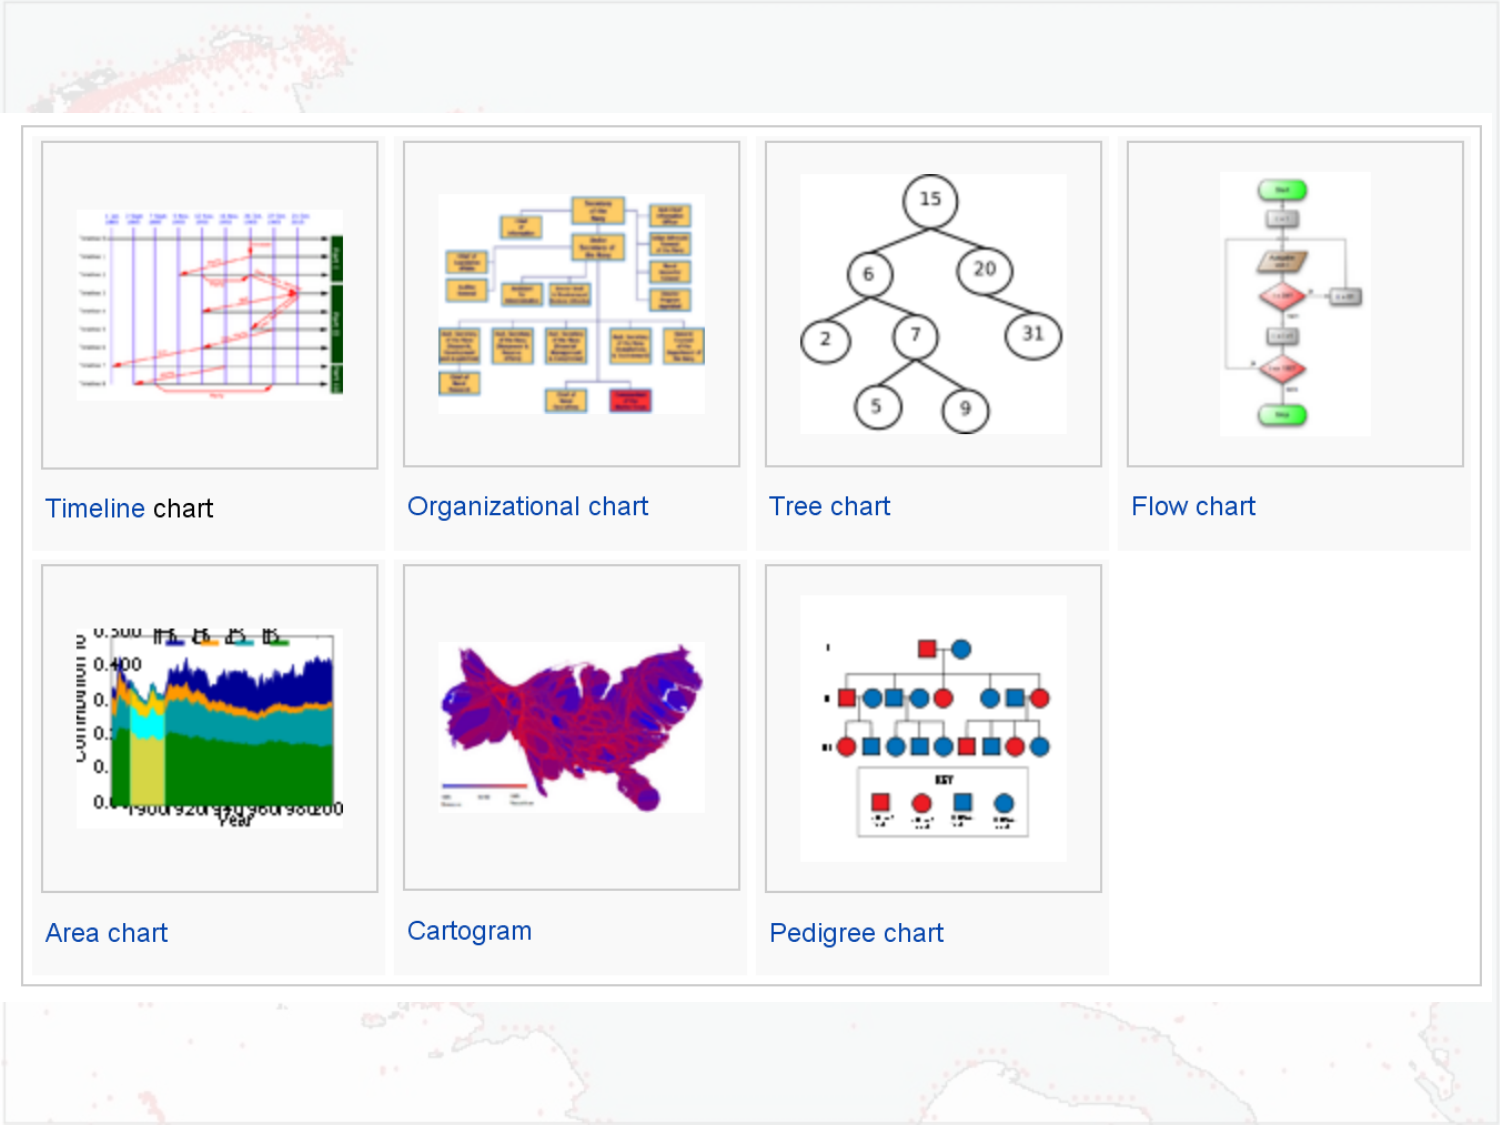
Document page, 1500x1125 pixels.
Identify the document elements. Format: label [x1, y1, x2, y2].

picture [0, 113, 1493, 1002]
